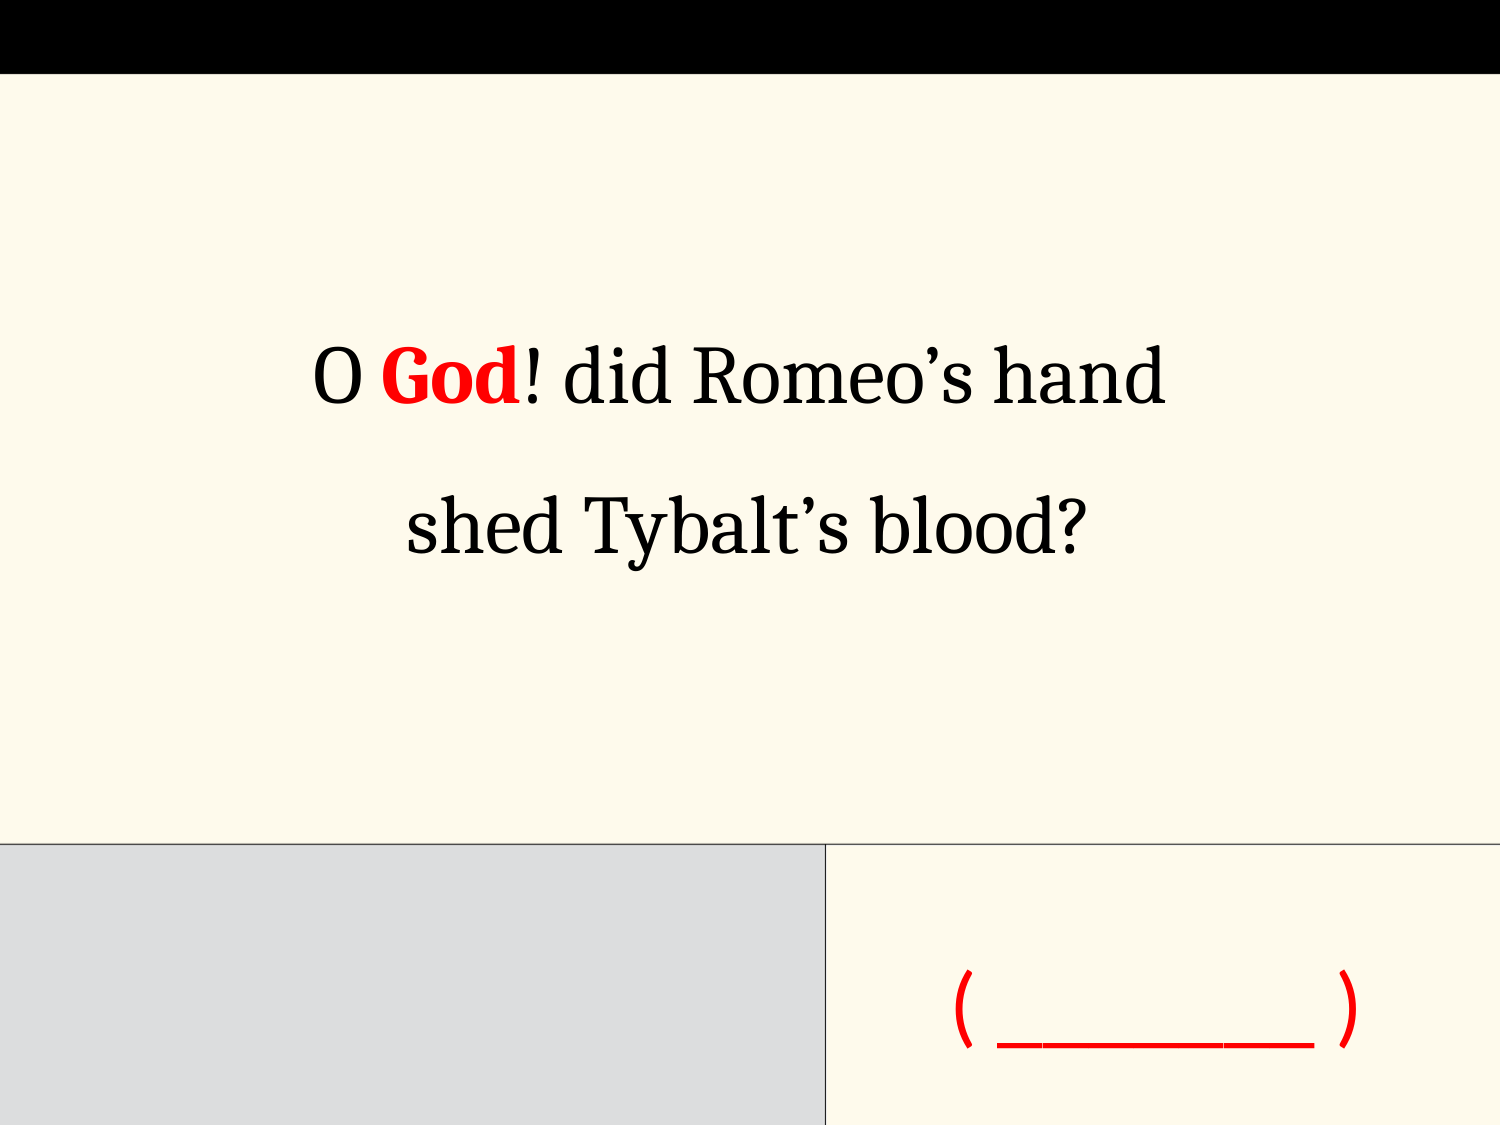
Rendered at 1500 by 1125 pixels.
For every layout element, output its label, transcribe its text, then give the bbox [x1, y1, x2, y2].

text_box ( _______ ) [849, 937, 1463, 1063]
picture [0, 0, 1500, 1125]
text_box O God! did Romeo’s hand shed Tybalt’s blood? [37, 262, 1463, 625]
